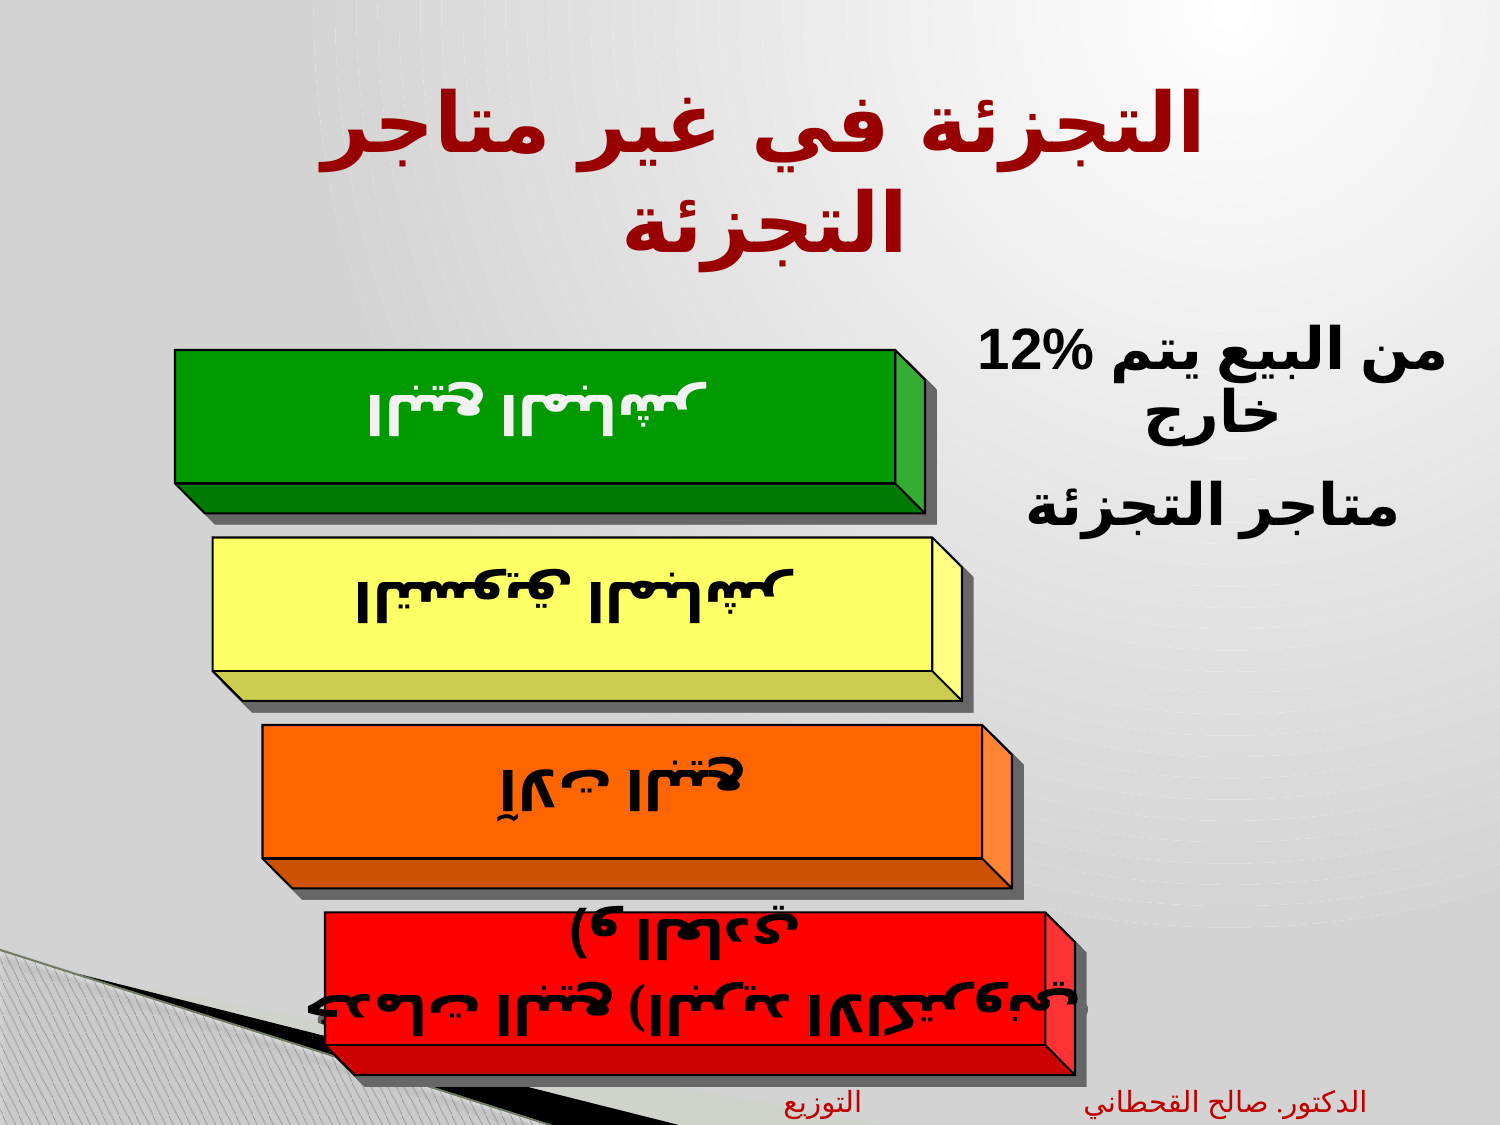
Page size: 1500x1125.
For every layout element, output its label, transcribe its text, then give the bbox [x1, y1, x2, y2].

text_box البيع المباشر [174, 350, 925, 514]
text_box آلات البيع [262, 725, 1012, 889]
footer التوزيع الدكتور. صالح القحطاني [585, 1095, 1383, 1125]
text_box 12% من البيع يتم خارج متاجر التجزئة [950, 312, 1477, 545]
text_box التجزئة في غير متاجر التجزئة [171, 66, 1359, 273]
text_box التسويق المباشر [212, 537, 963, 701]
text_box خدمات البيع (البريد الالكتروني و العادي) [324, 912, 1075, 1075]
